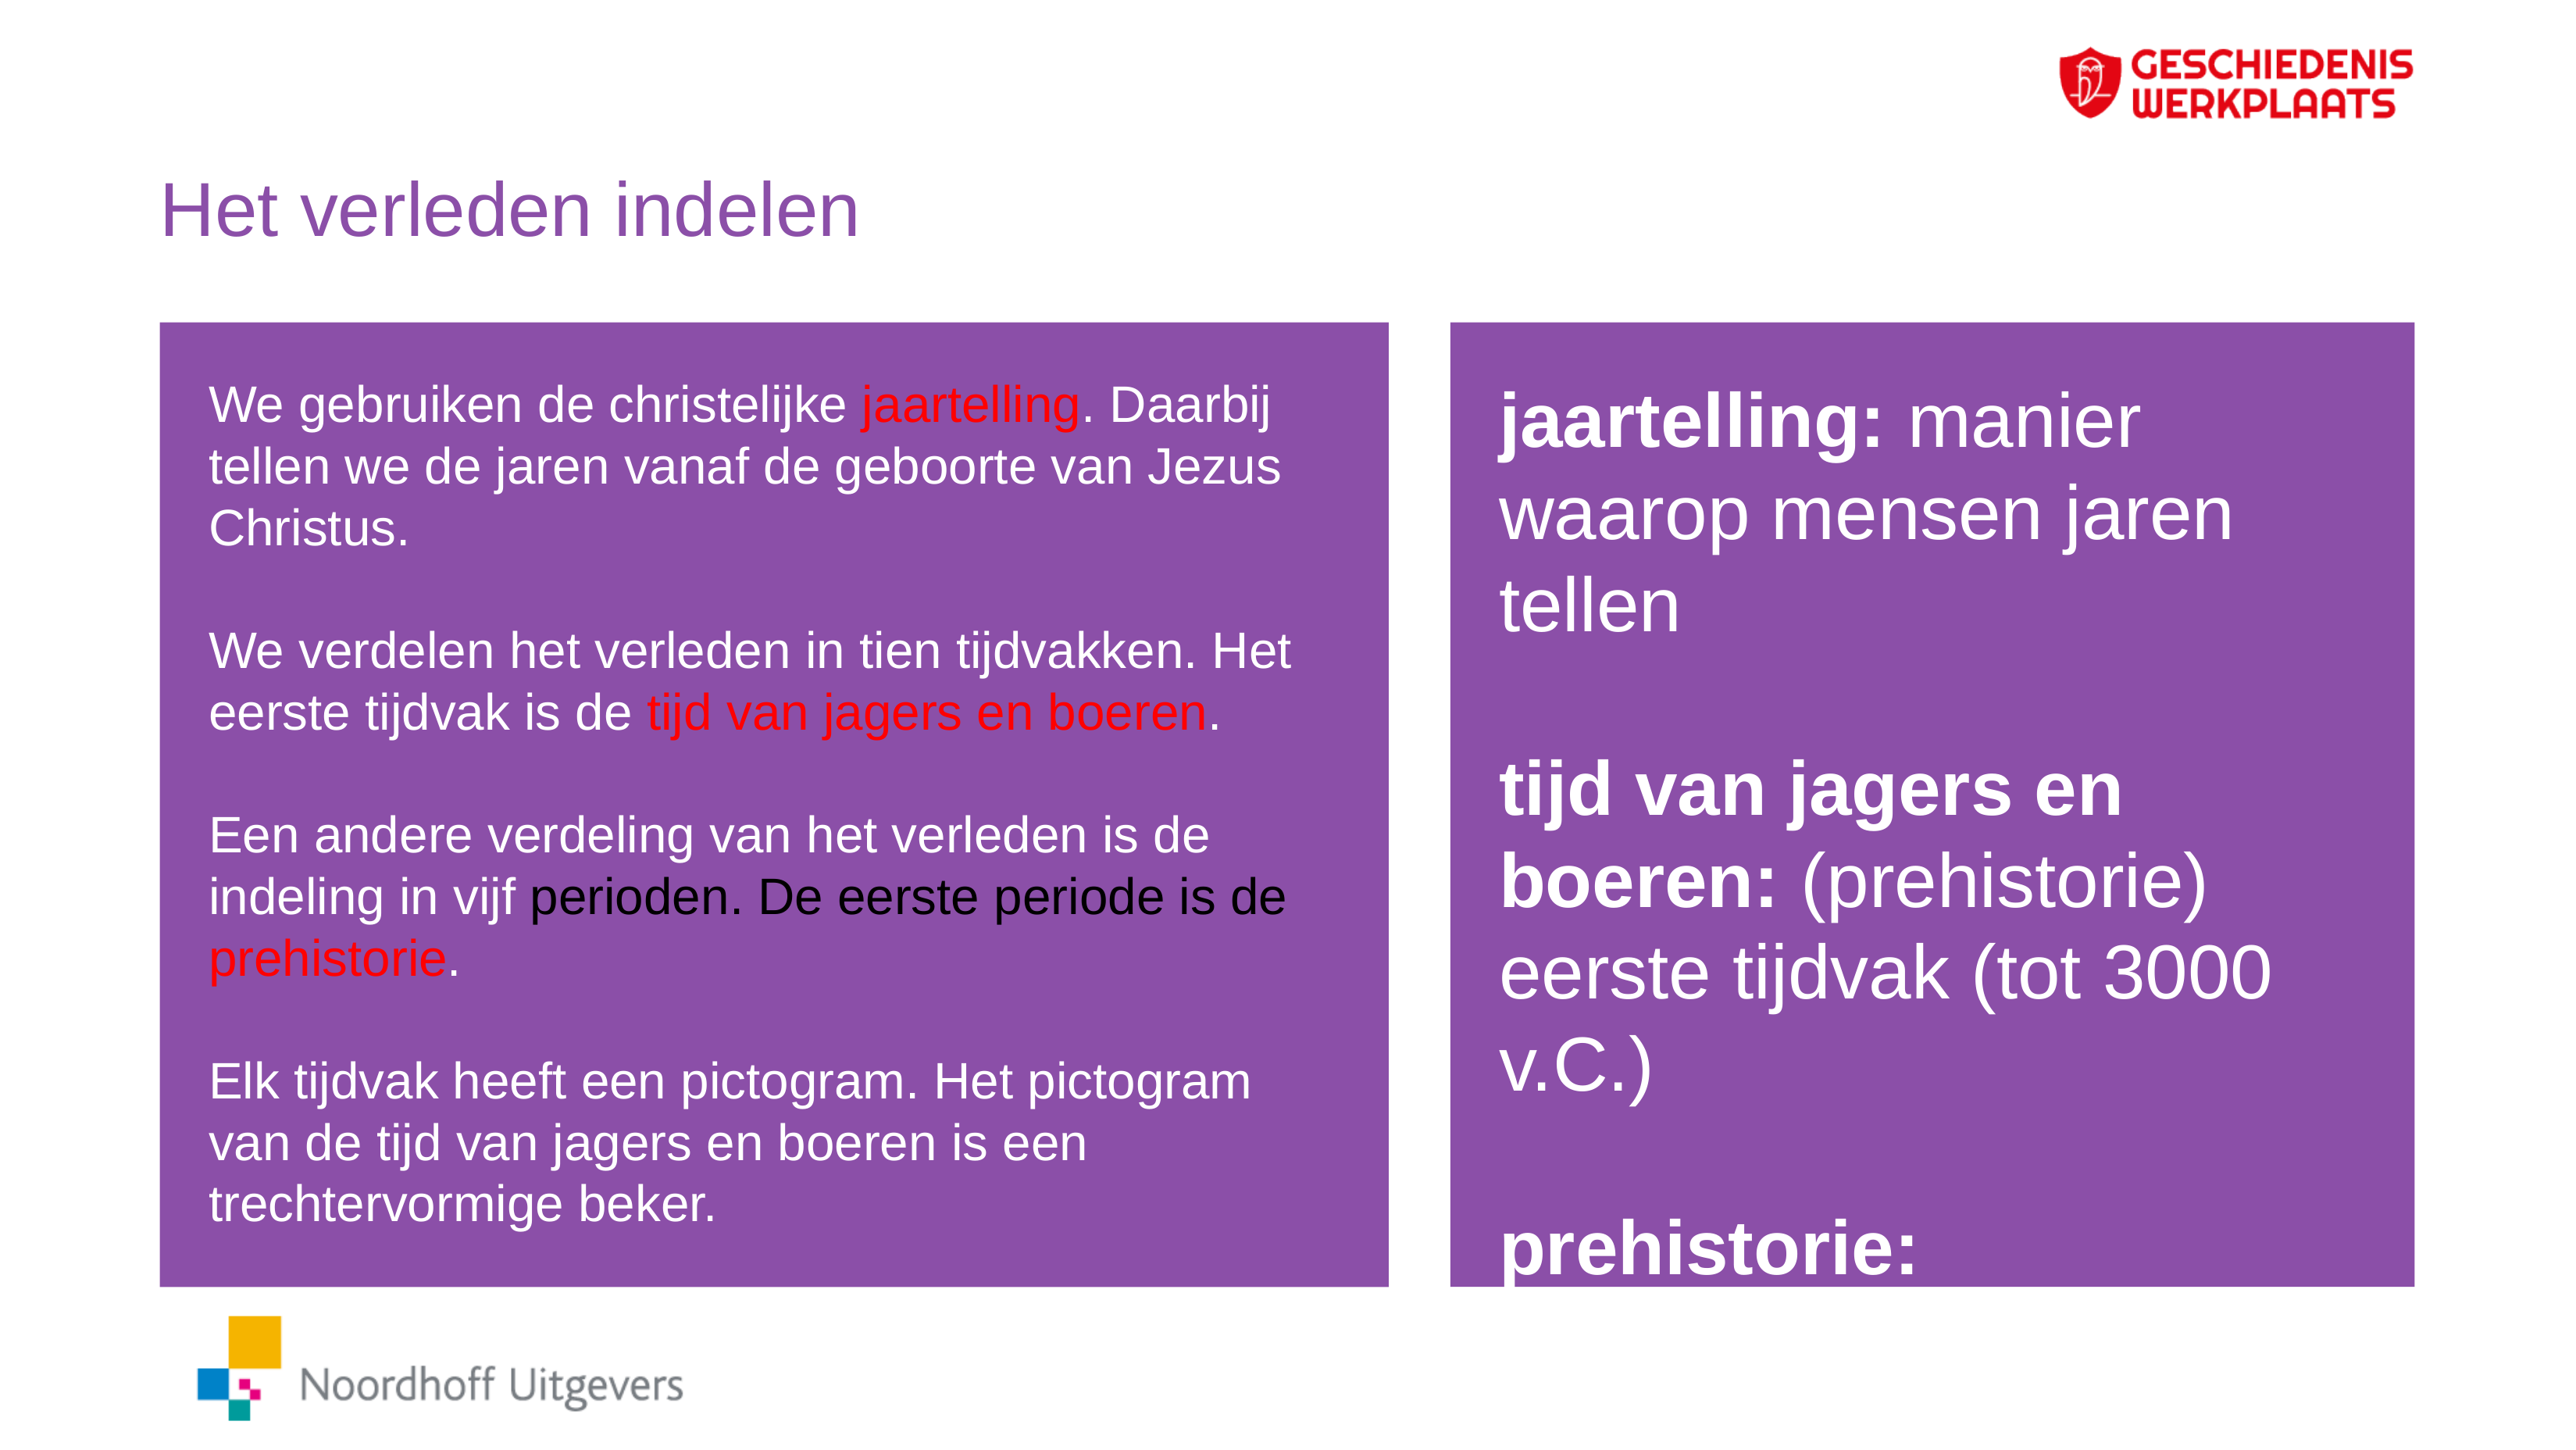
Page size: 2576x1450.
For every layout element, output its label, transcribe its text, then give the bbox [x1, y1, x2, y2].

picture [159, 1288, 802, 1449]
title Het verleden indelen [159, 159, 2416, 266]
list jaartelling: manier waarop mensen jaren tellen tijd van jagers en boeren: (prehistorie) eerste tijdvak (tot 3000 v.C.) prehistorie: (voorgeschiedenis, tijd van jagers en boeren) eerste periode: de tijd waaruit we geen geschreven bronnen hebben (tot 3000 v.C.) [1450, 322, 2415, 1288]
picture [1610, 0, 2576, 161]
list We gebruiken de christelijke jaartelling. Daarbij tellen we de jaren vanaf de geboorte van Jezus Christus. We verdelen het verleden in tien tijdvakken. Het eerste tijdvak is de tijd van jagers en boeren. Een andere verdeling van het verleden is de indeling in vijf perioden. De eerste periode is de prehistorie. Elk tijdvak heeft een pictogram. Het pictogram van de tijd van jagers en boeren is een trechtervormige beker. [159, 322, 1389, 1288]
